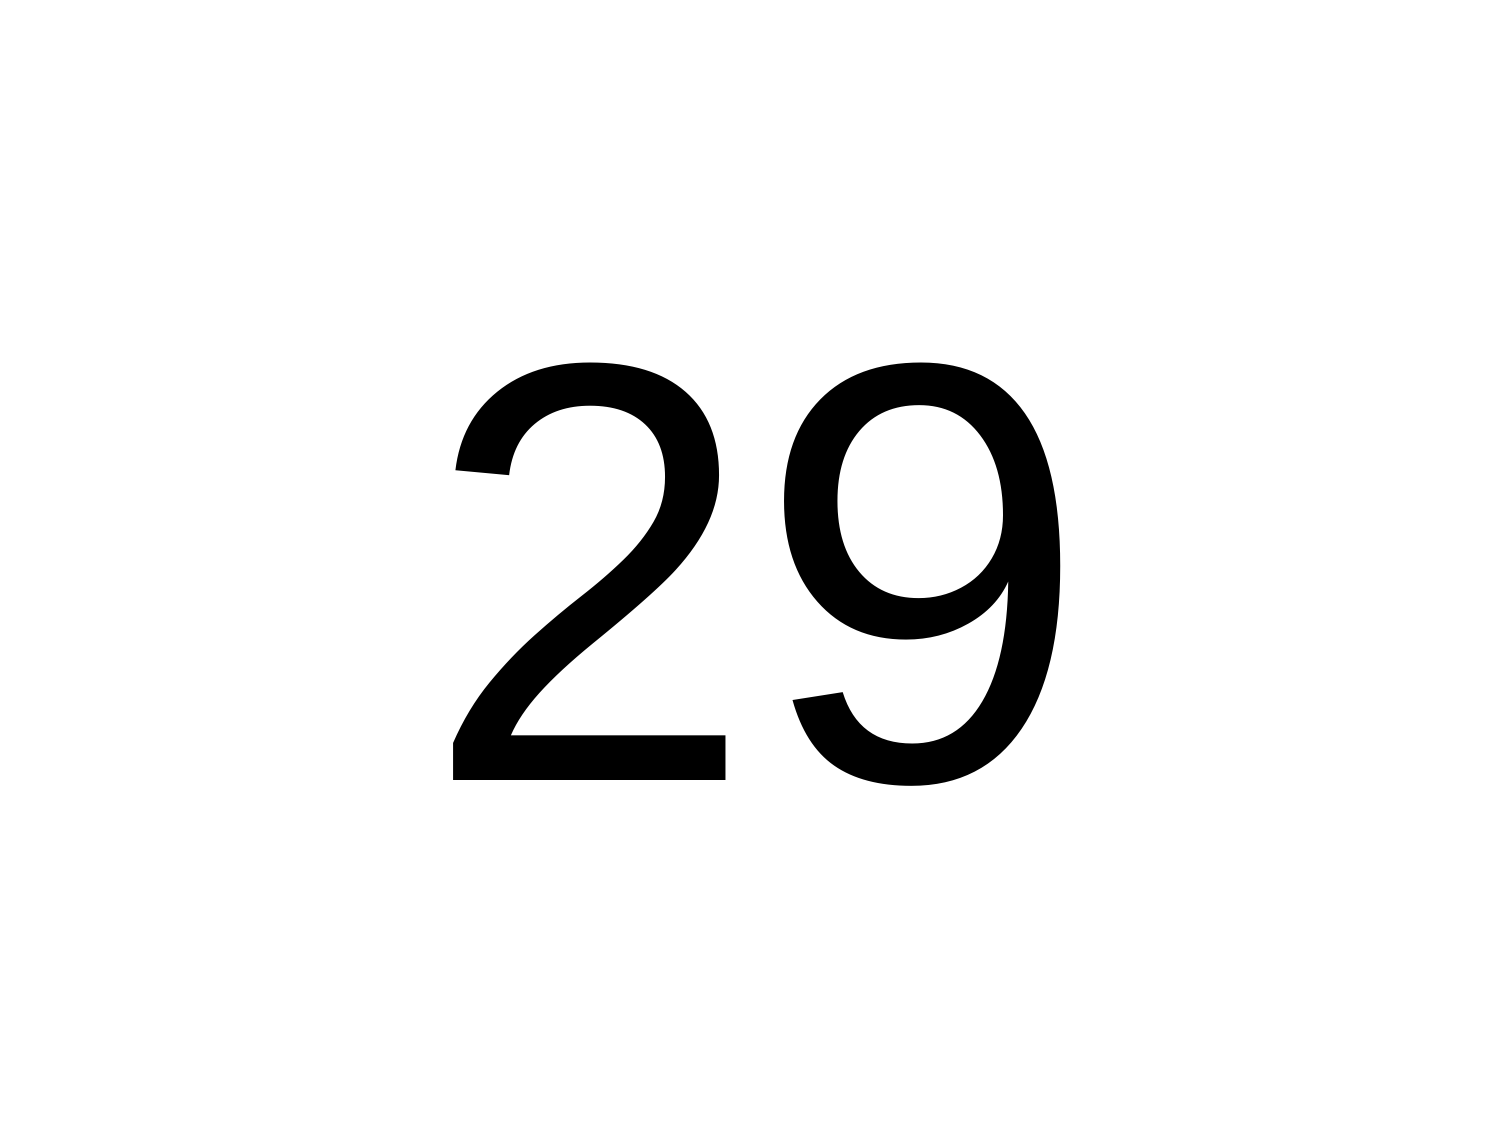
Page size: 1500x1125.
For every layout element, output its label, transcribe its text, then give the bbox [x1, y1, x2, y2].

text_box 29 [199, 174, 1313, 908]
